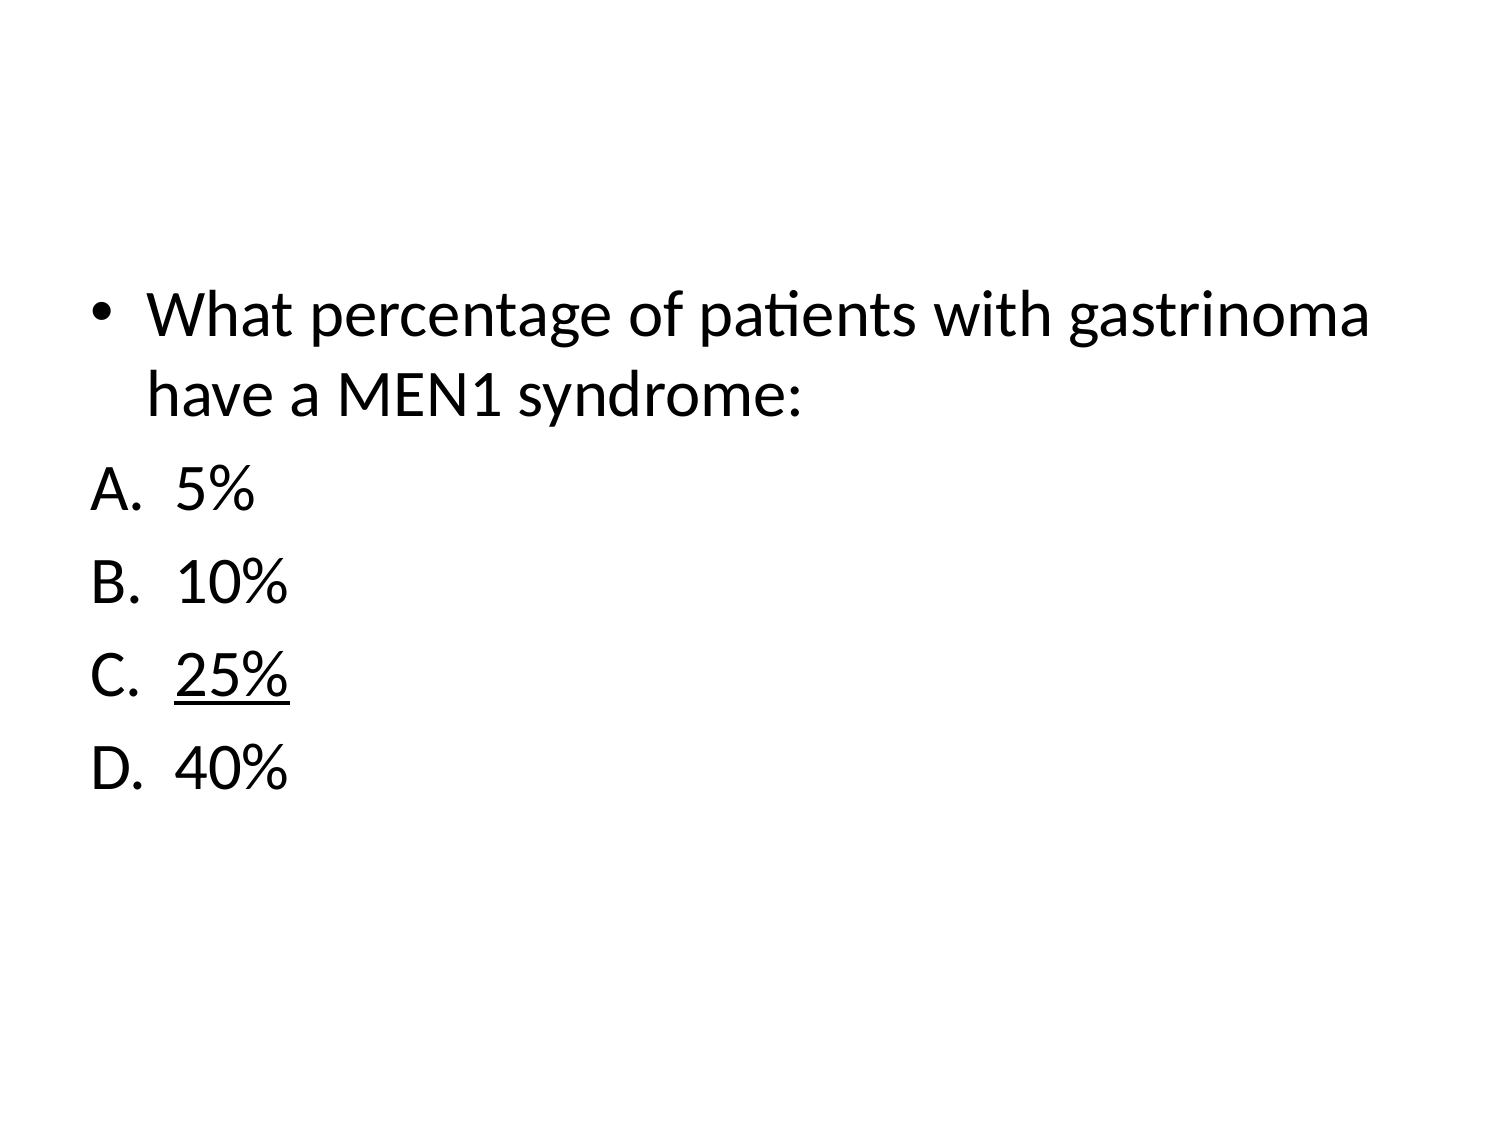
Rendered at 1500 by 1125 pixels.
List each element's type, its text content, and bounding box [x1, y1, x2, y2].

list What percentage of patients with gastrinoma have a MEN1 syndrome: 5% 10% 25% 40% [75, 262, 1425, 1005]
